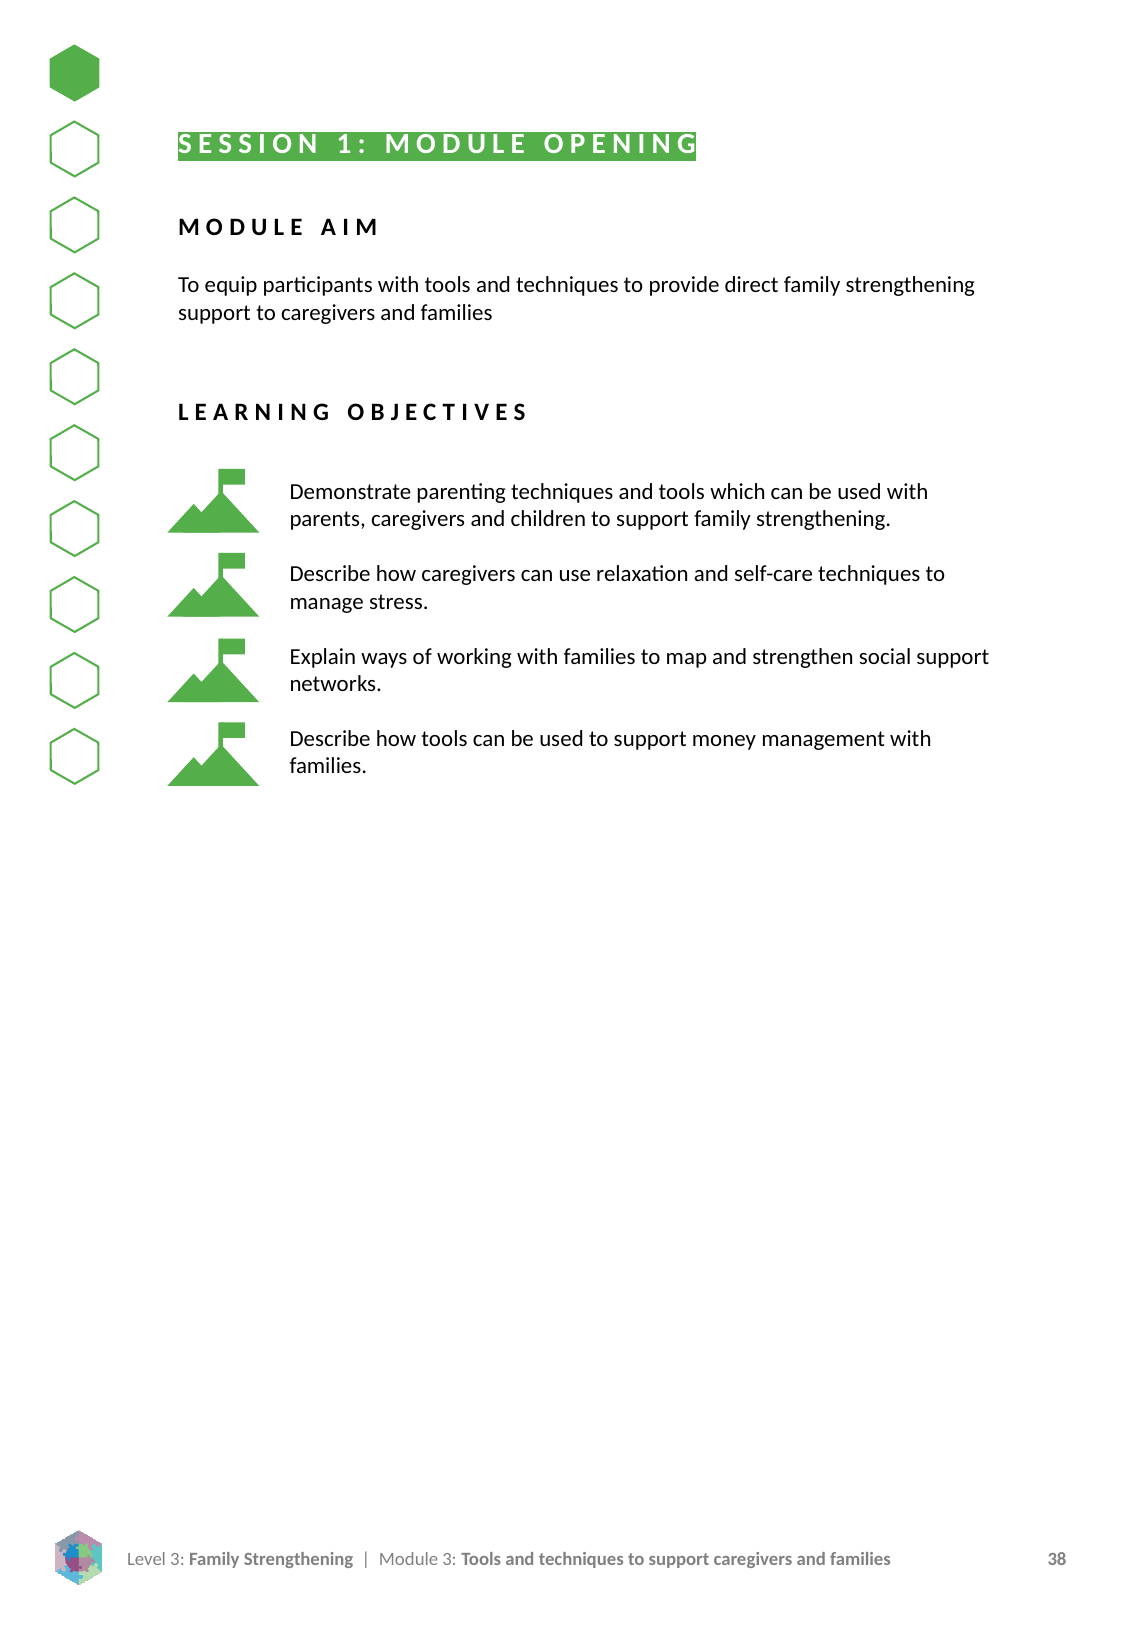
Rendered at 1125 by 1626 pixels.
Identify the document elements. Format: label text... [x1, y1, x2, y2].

picture [55, 1530, 102, 1585]
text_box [167, 638, 260, 703]
text_box [49, 727, 100, 785]
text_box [167, 468, 260, 533]
text_box [49, 424, 100, 482]
text_box [49, 575, 100, 634]
text_box [49, 348, 100, 406]
text_box To equip participants with tools and techniques to provide direct family strengthening support to caregivers and families [163, 262, 1026, 332]
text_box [167, 722, 260, 786]
text_box MODULE AIM [163, 203, 929, 248]
text_box Demonstrate parenting techniques and tools which can be used with parents, caregivers and children to support family strengthening. Describe how caregivers can use relaxation and self-care techniques to manage stress. Explain ways of working with families to map and strengthen social support networks. Describe how tools can be used to support money management with families. [274, 469, 1026, 786]
text_box [49, 651, 100, 710]
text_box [167, 552, 260, 617]
text_box [49, 272, 100, 330]
text_box [49, 44, 100, 102]
text_box [49, 120, 100, 178]
text_box LEARNING OBJECTIVES [163, 388, 1026, 433]
text_box [49, 196, 100, 254]
text_box [49, 499, 100, 558]
text_box SESSION 1: MODULE OPENING [163, 116, 832, 167]
